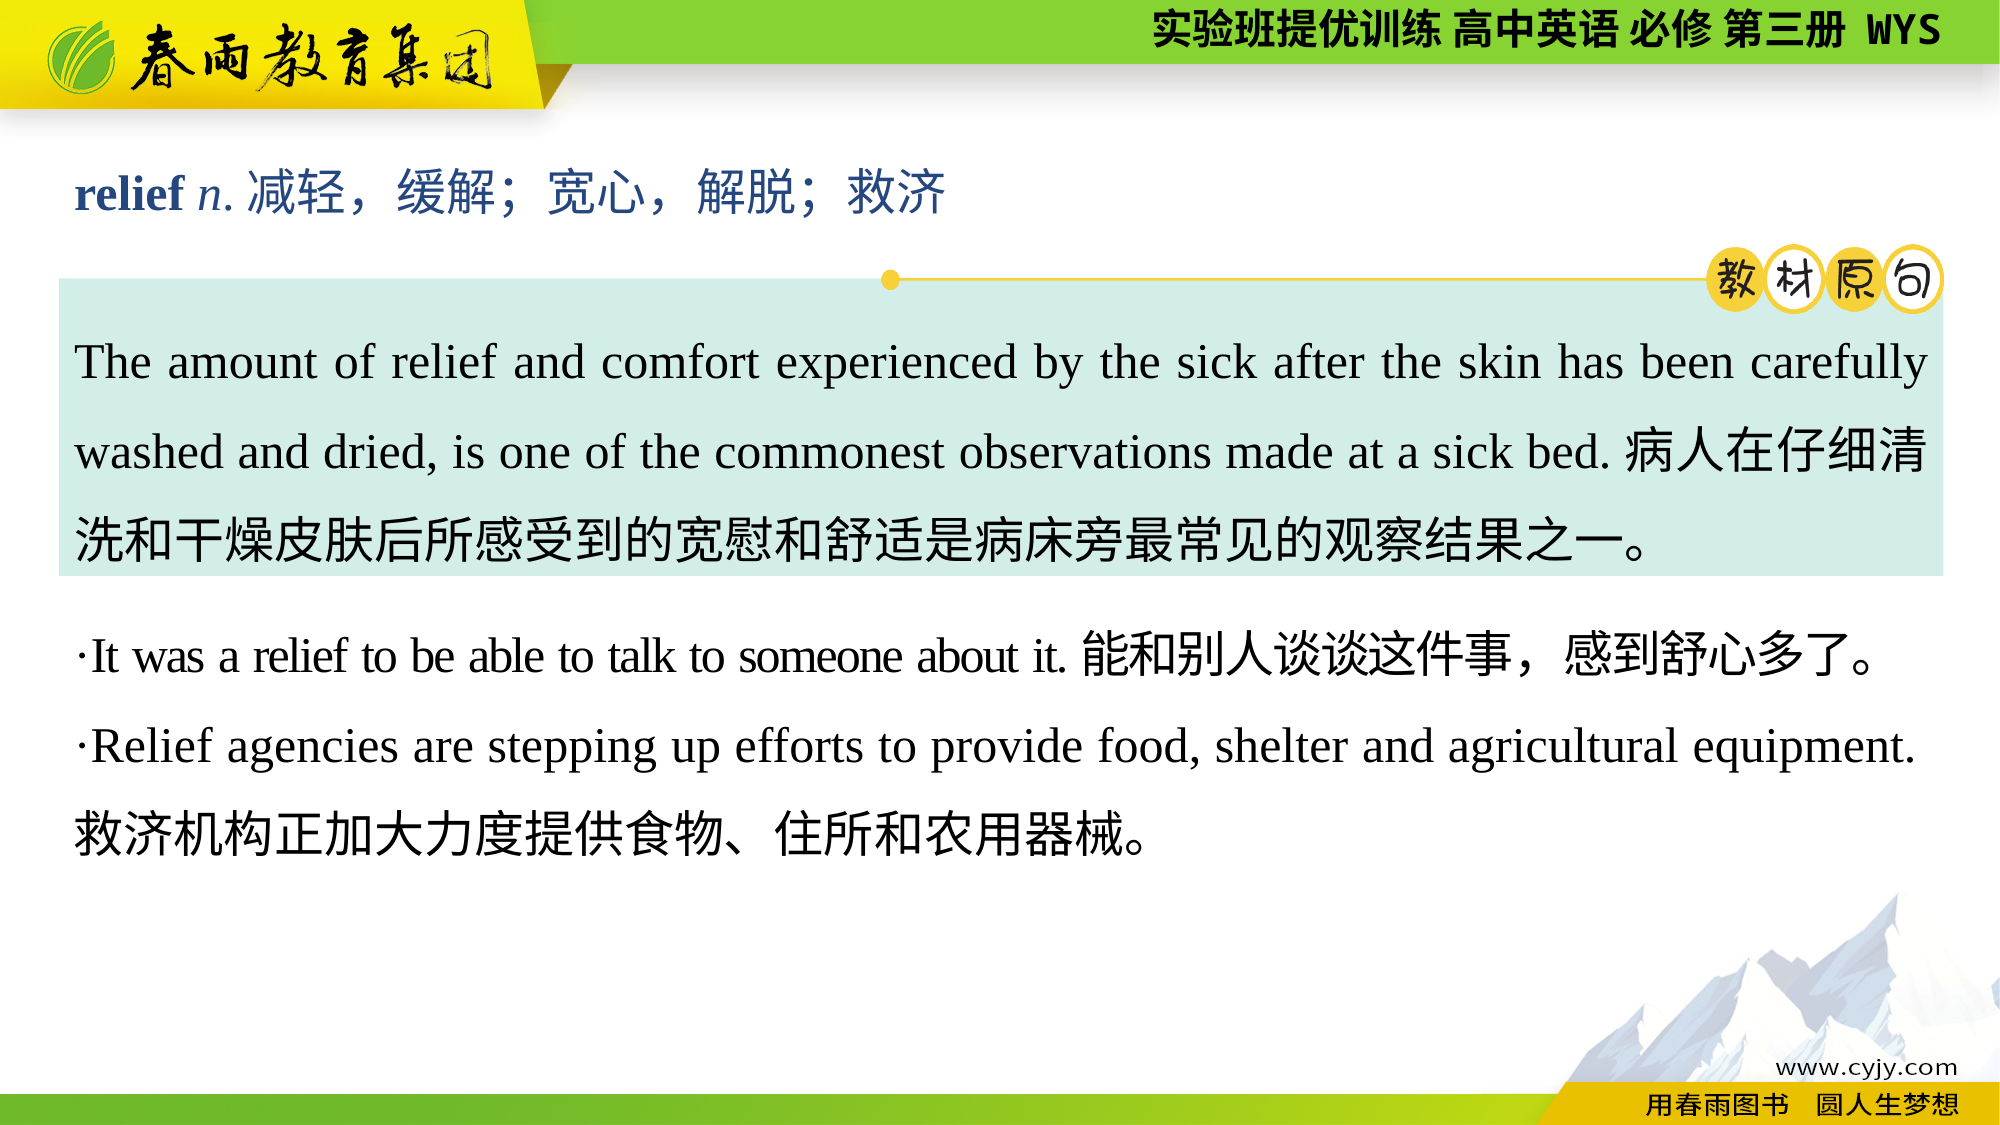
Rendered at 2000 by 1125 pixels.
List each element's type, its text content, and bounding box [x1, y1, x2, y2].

list relief n.减轻，缓解；宽心，解脱；救济 [59, 122, 1944, 217]
picture [0, 0, 2000, 1125]
text_box ·It was a relief to be able to talk to someone about it.能和别人谈谈这件事，感到舒心多了。 ·Relief agencies are stepping up efforts to provide food, shelter and agricultural equipment.救济机构正加大力度提供食物、住所和农用器械。 [59, 585, 1944, 871]
text_box The amount of relief and comfort experienced by the sick after the skin has been carefully washed and dried, is one of the commonest observations made at a sick bed.病人在仔细清洗和干燥皮肤后所感受到的宽慰和舒适是病床旁最常见的观察结果之一。 [59, 278, 1944, 576]
